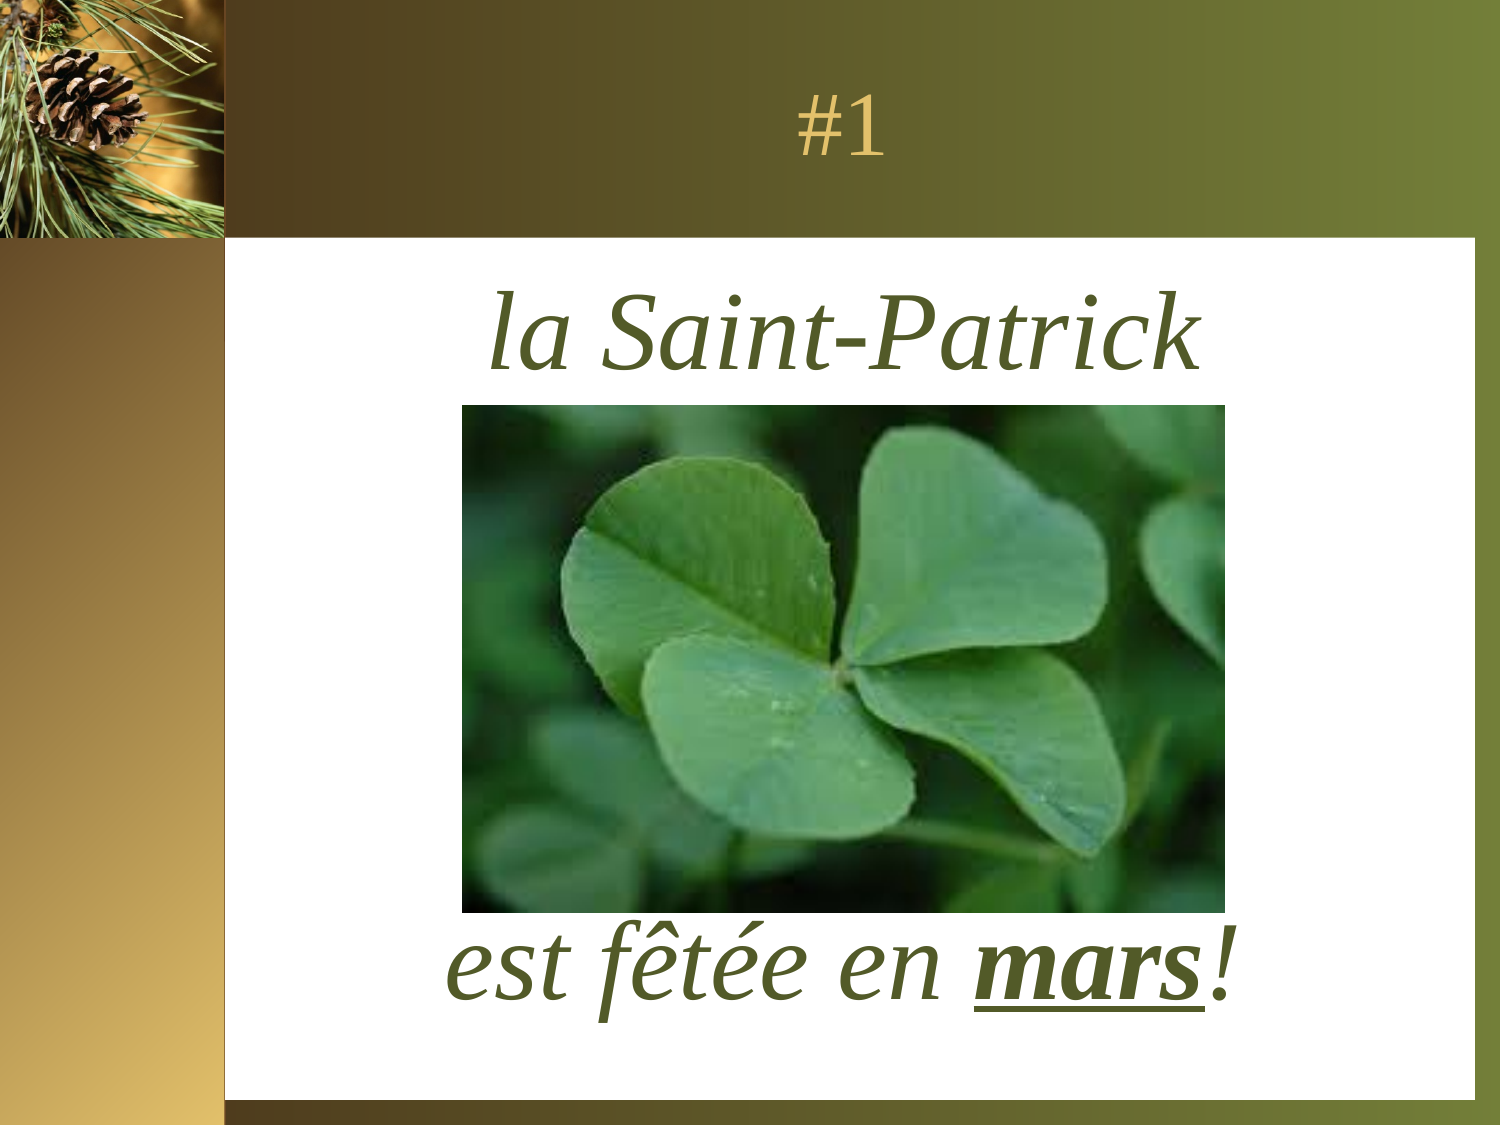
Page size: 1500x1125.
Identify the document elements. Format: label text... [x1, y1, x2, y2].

title #1 [249, 24, 1438, 213]
picture [462, 404, 1226, 913]
list la Saint-Patrick est fêtée en mars! [249, 249, 1438, 1088]
picture [0, 0, 224, 238]
